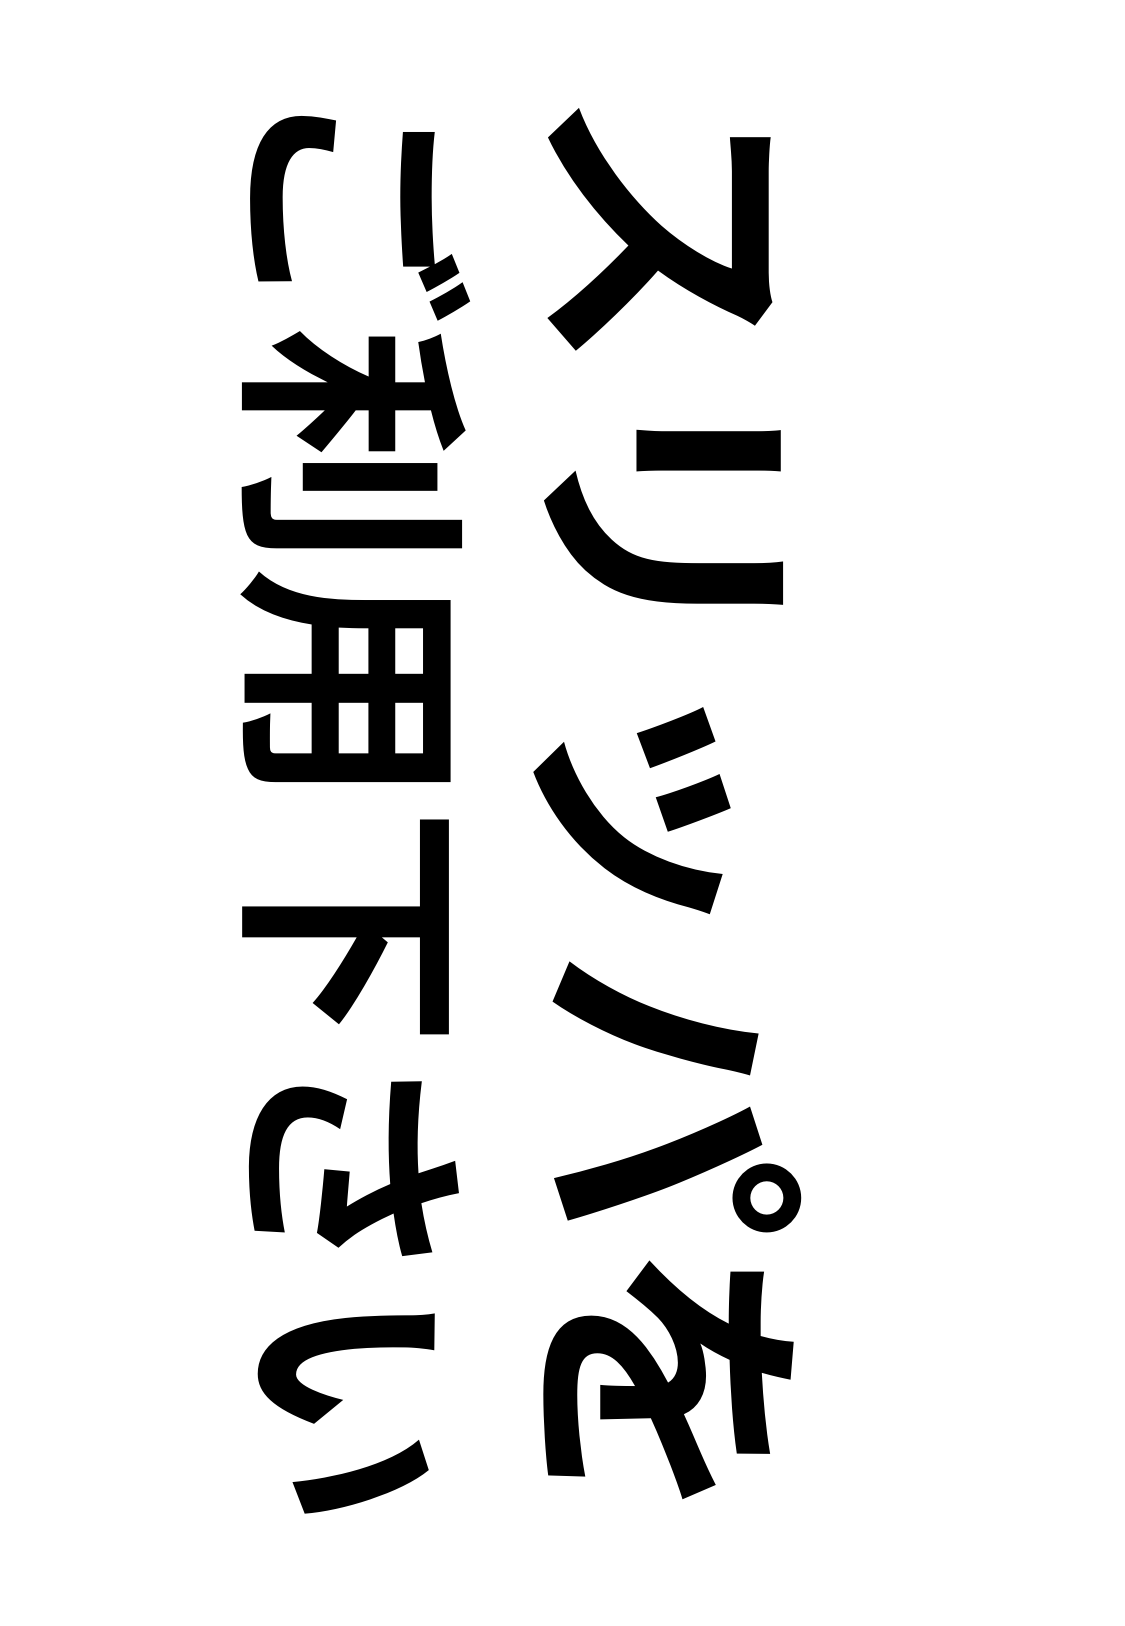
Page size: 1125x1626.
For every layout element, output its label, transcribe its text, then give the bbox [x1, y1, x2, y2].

text_box スリッパを ご利用下さい [208, 70, 877, 1544]
